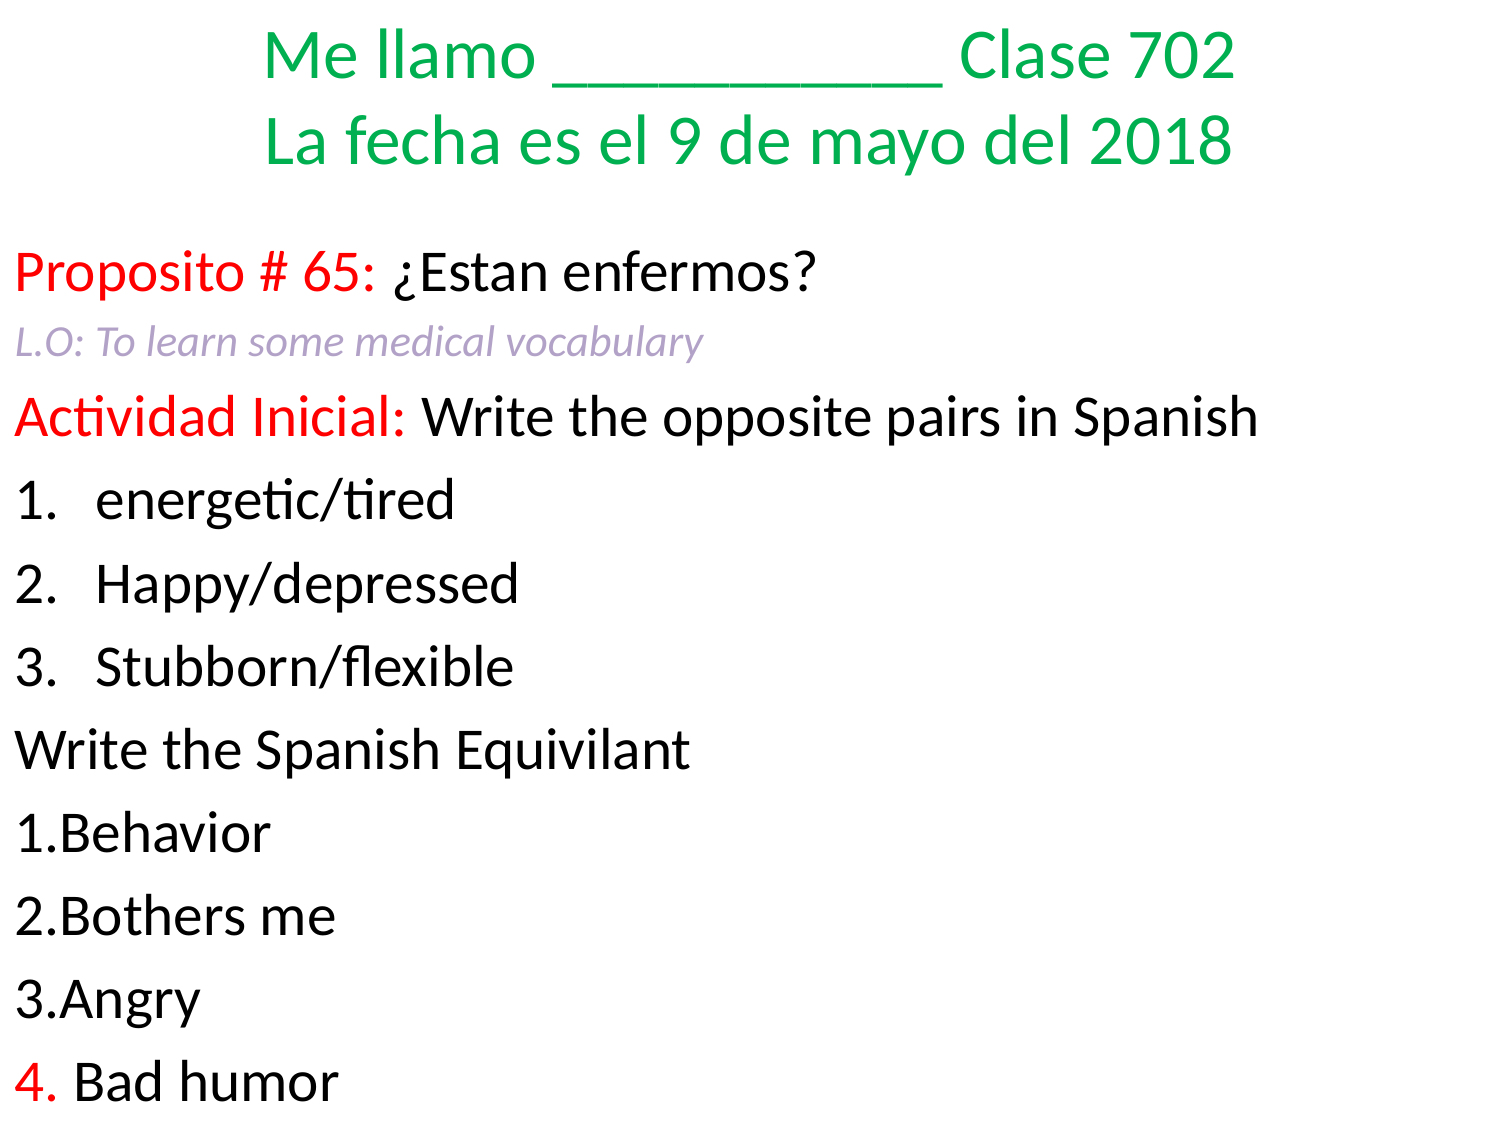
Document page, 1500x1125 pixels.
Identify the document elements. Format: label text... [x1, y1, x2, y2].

text_box Me llamo ___________ Clase 702 La fecha es el 9 de mayo del 2018 [74, 0, 1425, 188]
text_box Proposito # 65: ¿Estan enfermos? L.O: To learn some medical vocabulary Actividad Inicial: Write the opposite pairs in Spanish energetic/tired Happy/depressed Stubborn/flexible Write the Spanish Equivilant 1.Behavior 2.Bothers me 3.Angry 4. Bad humor [0, 224, 1425, 1125]
